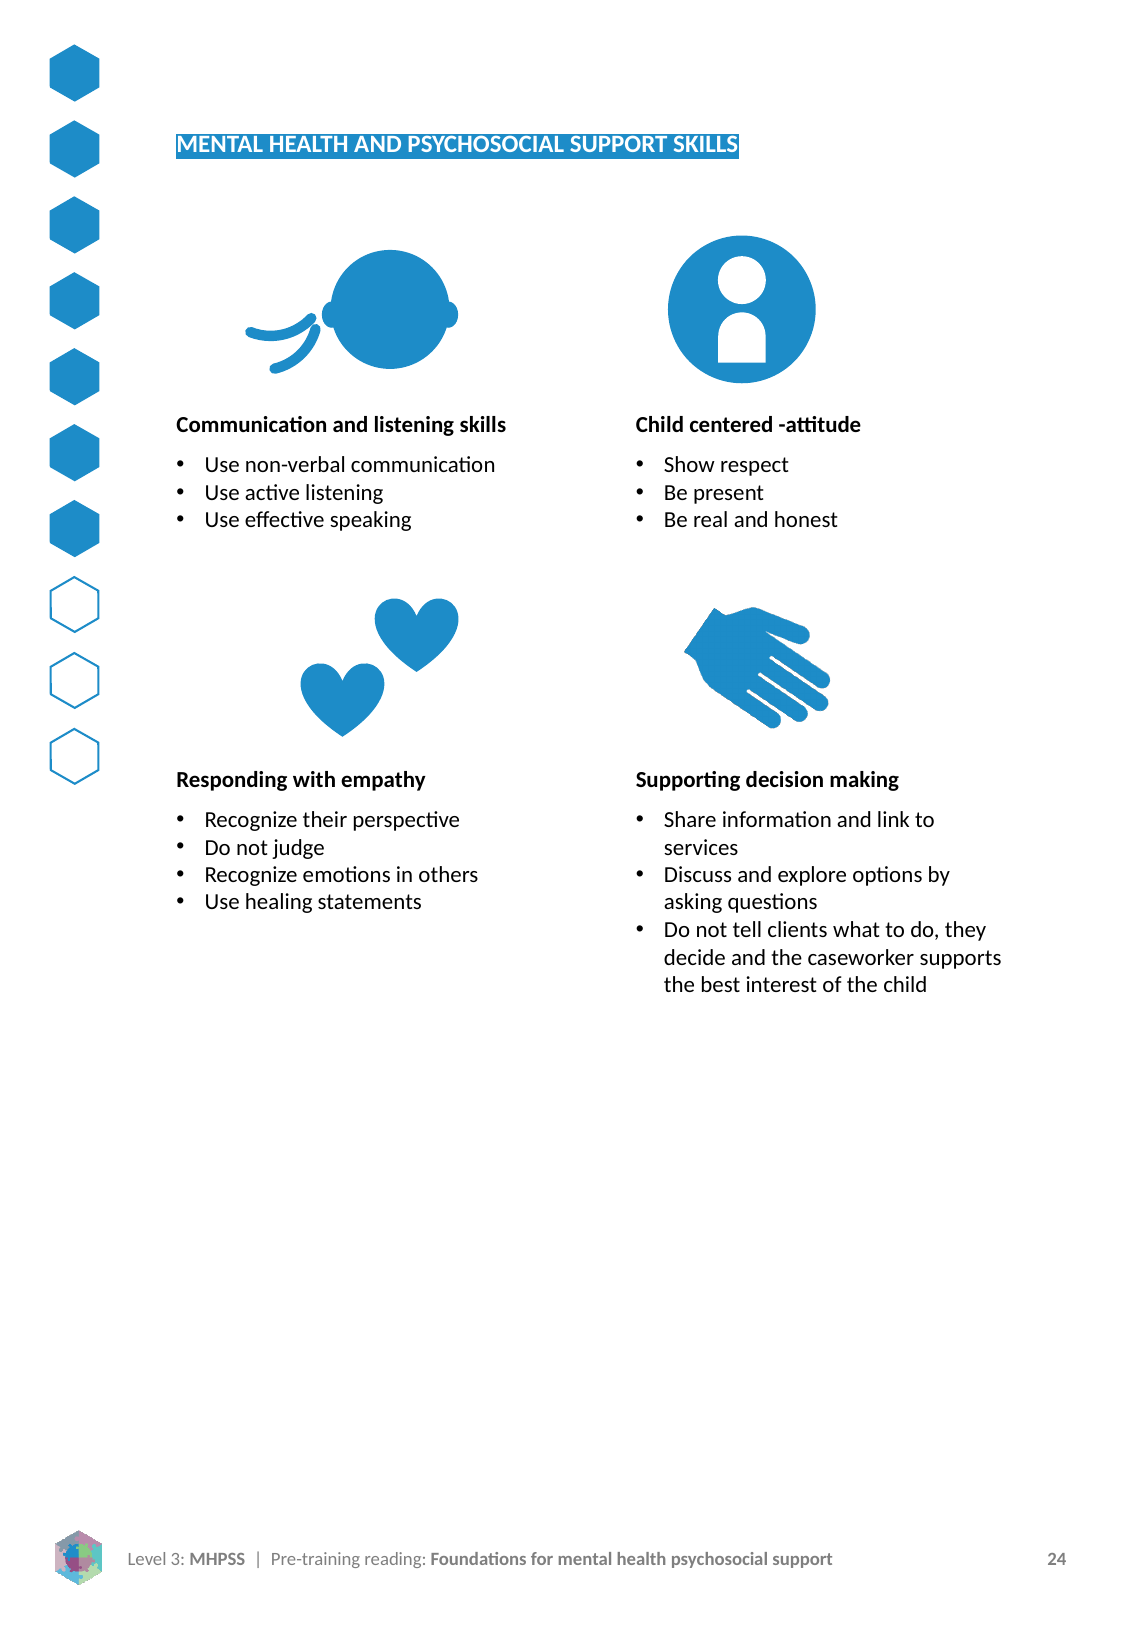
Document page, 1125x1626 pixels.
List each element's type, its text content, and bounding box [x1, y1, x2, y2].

text_box [50, 349, 99, 405]
text_box [50, 425, 99, 481]
text_box Responding with empathy Recognize their perspective Do not judge Recognize emotions in others Use healing statements [161, 757, 564, 923]
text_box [667, 235, 816, 384]
text_box [50, 45, 99, 101]
text_box [50, 273, 99, 329]
text_box [50, 501, 99, 557]
picture [643, 541, 888, 785]
text_box [50, 121, 99, 177]
text_box Child centered -attitude Show respect Be present Be real and honest [620, 402, 1023, 540]
text_box Supporting decision making Share information and link to services Discuss and explore options by asking questions Do not tell clients what to do, they decide and the caseworker supports the best interest of the child [620, 757, 1023, 1005]
text_box [50, 577, 99, 632]
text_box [206, 224, 459, 371]
text_box MENTAL HEALTH AND PSYCHOSOCIAL SUPPORT SKILLS [161, 119, 1023, 165]
picture [55, 1530, 102, 1585]
text_box [50, 653, 99, 708]
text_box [300, 597, 459, 737]
text_box [50, 728, 99, 784]
text_box Communication and listening skills Use non-verbal communication Use active listening Use effective speaking [161, 402, 564, 540]
text_box [50, 197, 99, 253]
